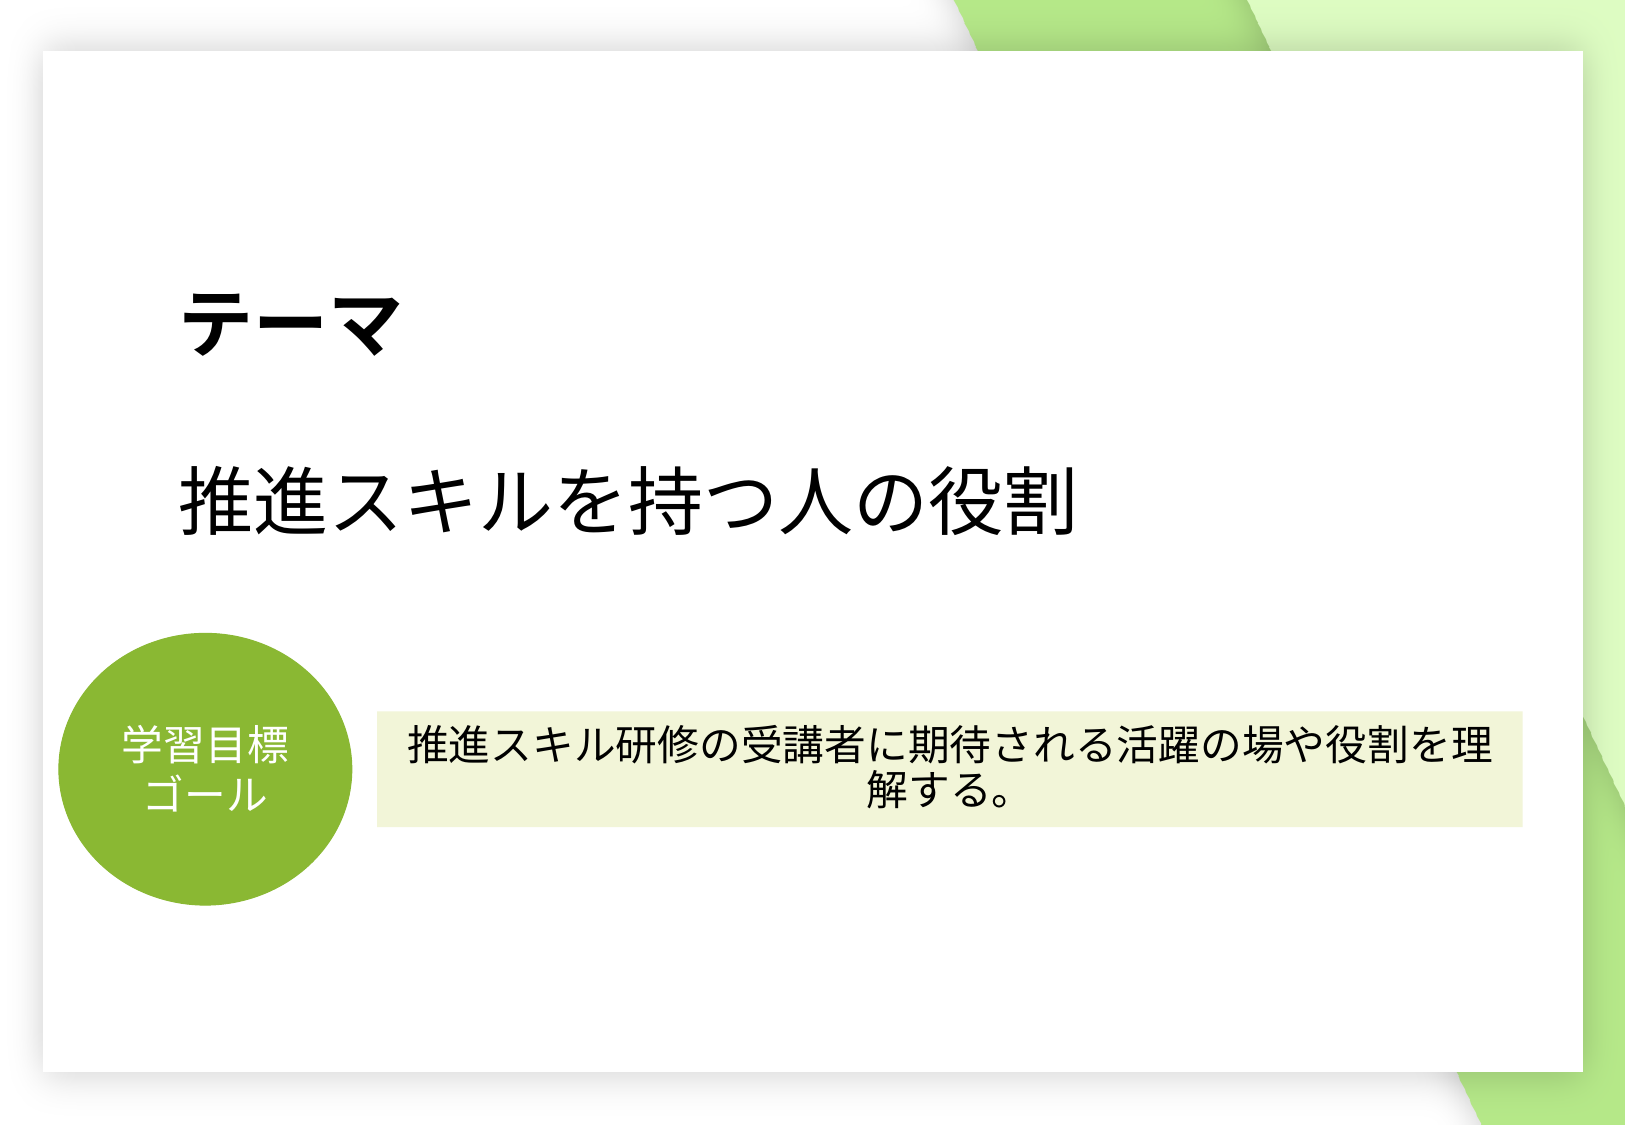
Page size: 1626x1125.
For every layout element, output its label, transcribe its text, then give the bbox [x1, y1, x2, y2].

list 推進スキルを持つ人の役割 [163, 447, 1419, 564]
picture [0, 0, 1625, 1125]
list 推進スキル研修の受講者に期待される活躍の場や役割を理解する。 [377, 711, 1523, 828]
